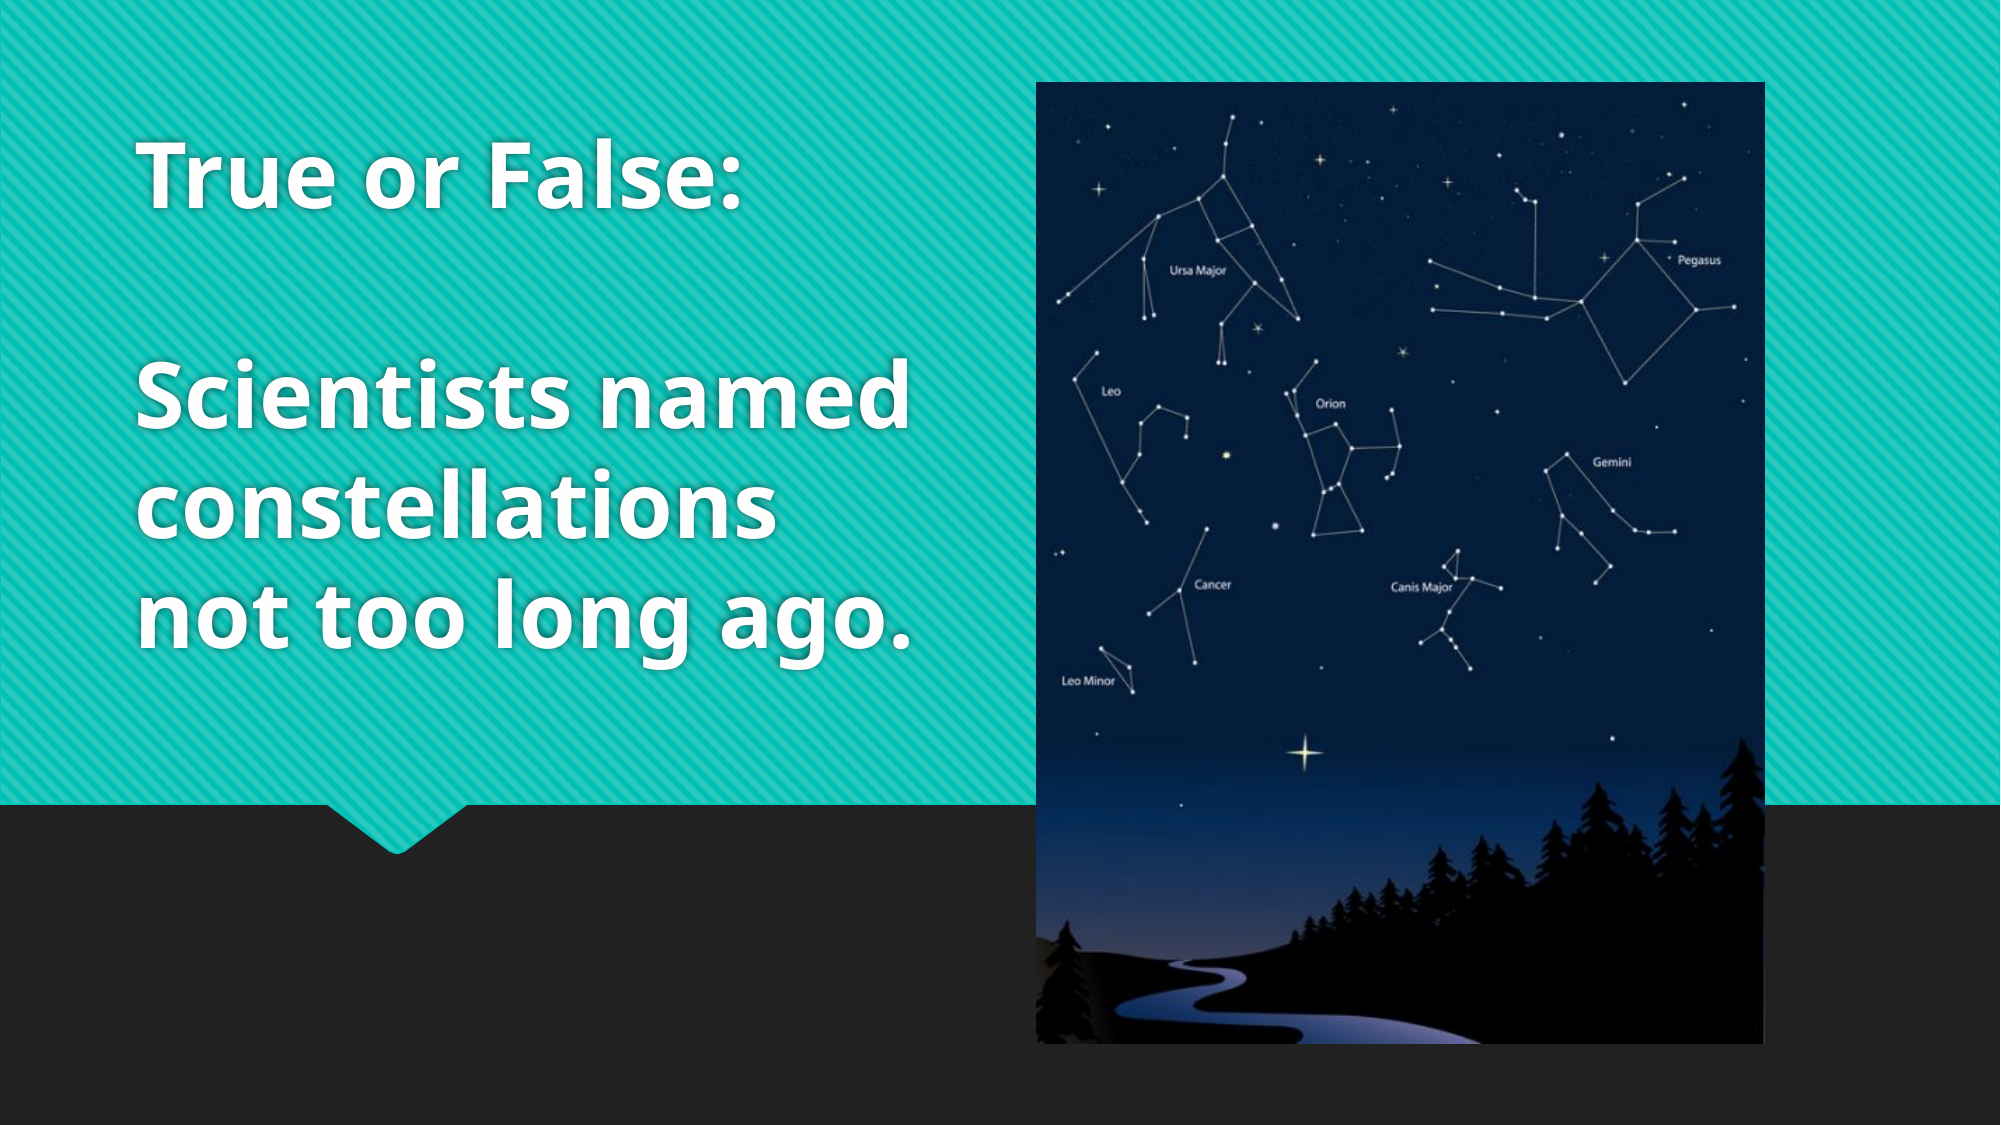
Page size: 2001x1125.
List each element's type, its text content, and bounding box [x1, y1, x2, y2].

title True or False: Scientists named constellations not too long ago. [119, 187, 943, 675]
picture [1036, 82, 1765, 1044]
